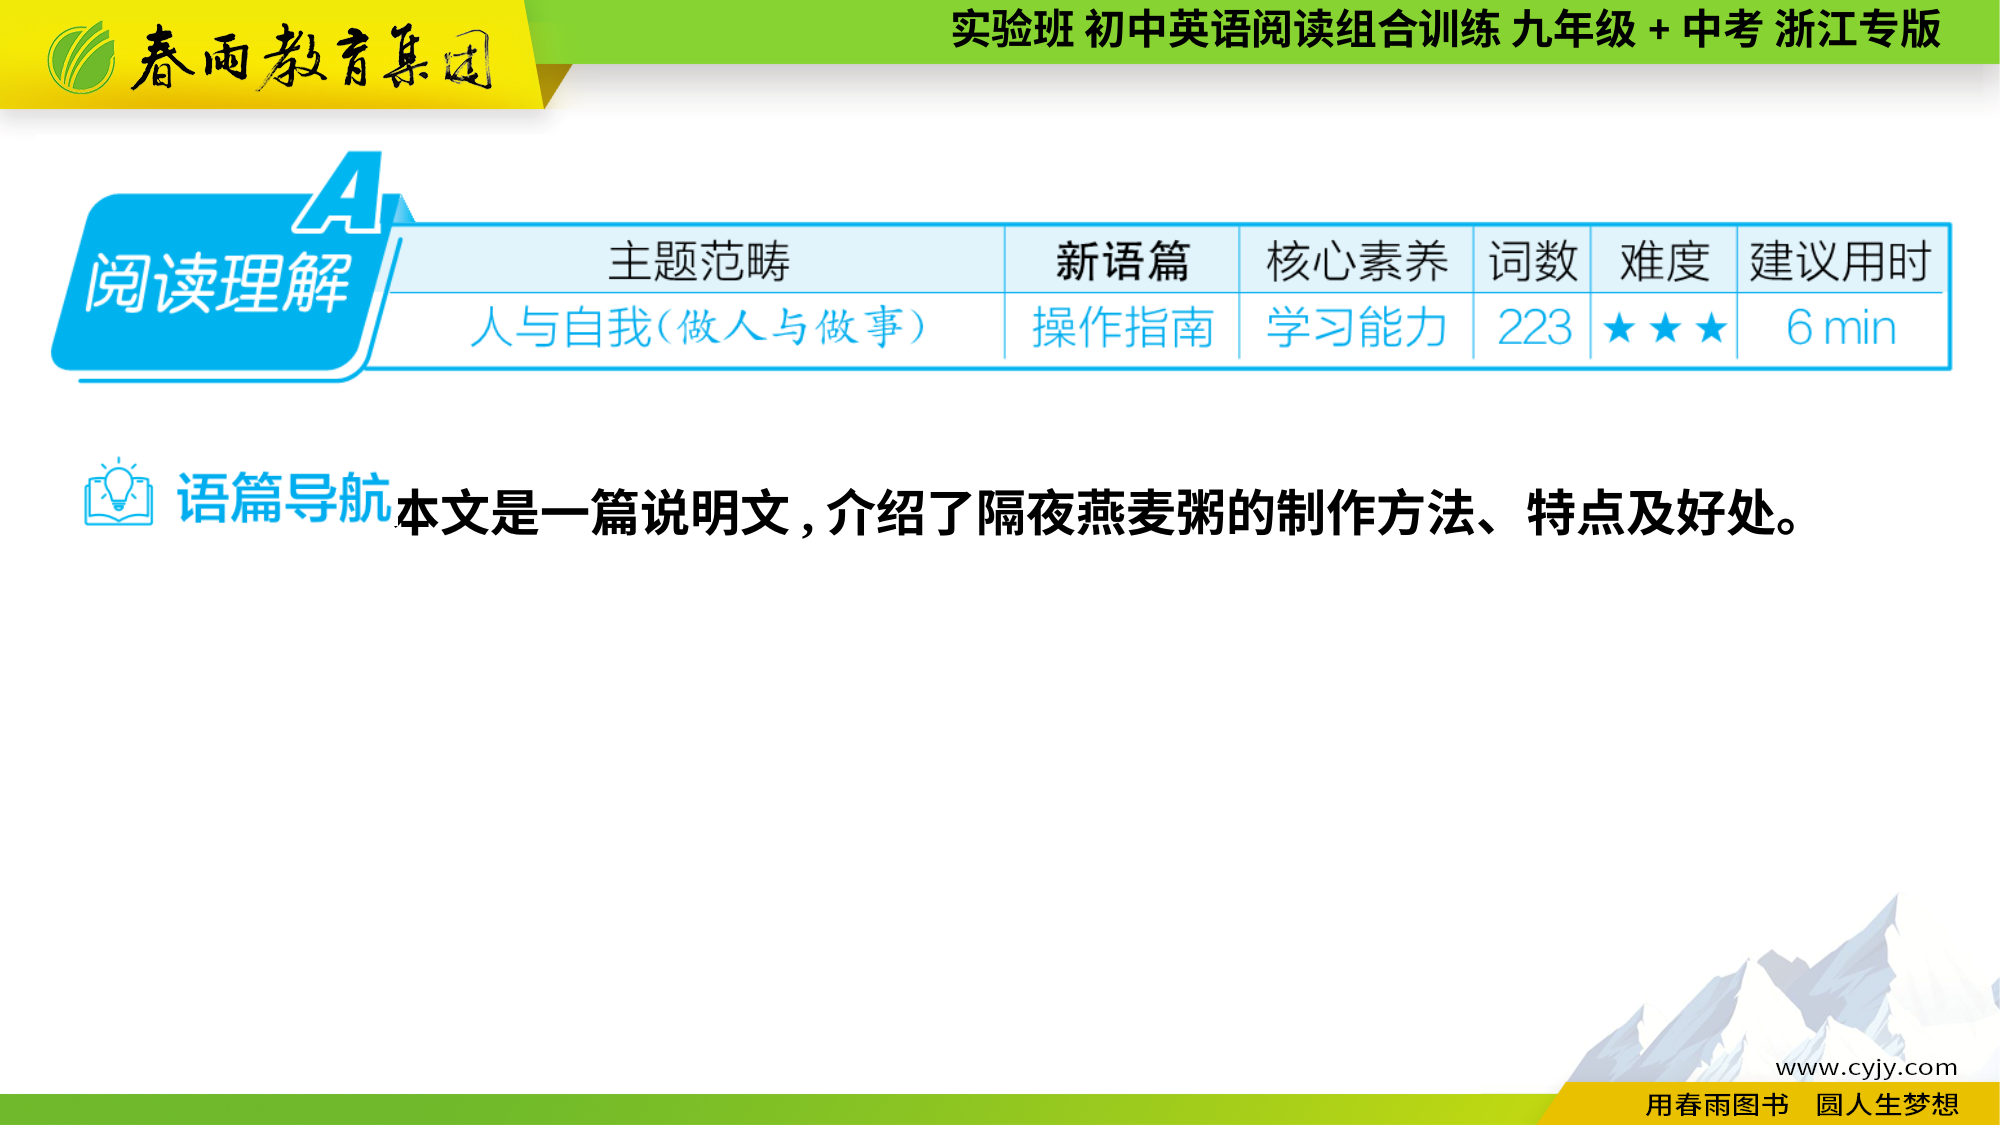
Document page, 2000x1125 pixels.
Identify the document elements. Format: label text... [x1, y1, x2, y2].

list 本文是一篇说明文,介绍了隔夜燕麦粥的制作方法、特点及好处。 [59, 444, 1944, 539]
picture [0, 0, 2000, 1125]
